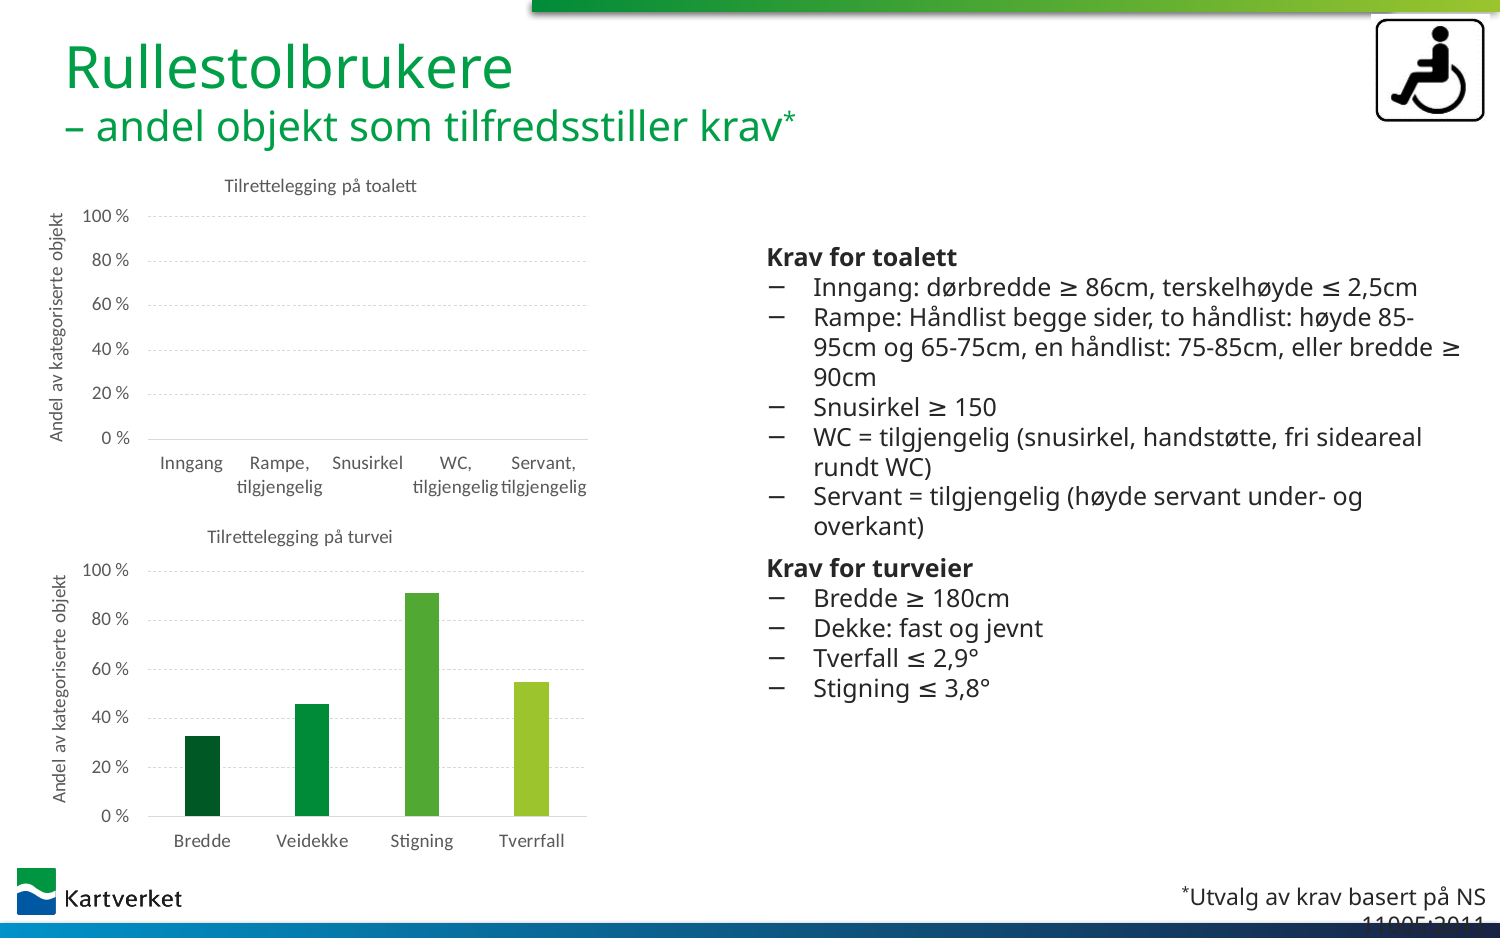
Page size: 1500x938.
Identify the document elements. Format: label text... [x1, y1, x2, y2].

text_box Rullestolbrukere – andel objekt som tilfredsstiller krav* [49, 14, 1431, 158]
picture [1371, 13, 1491, 127]
text_box Krav for turveier Bredde ≥ 180cm Dekke: fast og jevnt Tverfall ≤ 2,9° Stigning ≤ 3,8° [751, 545, 1483, 710]
picture [41, 520, 598, 859]
text_box *Utvalg av krav basert på NS 11005:2011 [1068, 873, 1500, 938]
text_box Krav for toalett Inngang: dørbredde ≥ 86cm, terskelhøyde ≤ 2,5cm Rampe: Håndlist begge sider, to håndlist: høyde 85-95cm og 65-75cm, en håndlist: 75-85cm, eller bredde ≥ 90cm Snusirkel ≥ 150 WC = tilgjengelig (snusirkel, handstøtte, fri sideareal rundt WC) Servant = tilgjengelig (høyde servant under- og overkant) [751, 234, 1483, 545]
picture [41, 166, 599, 505]
